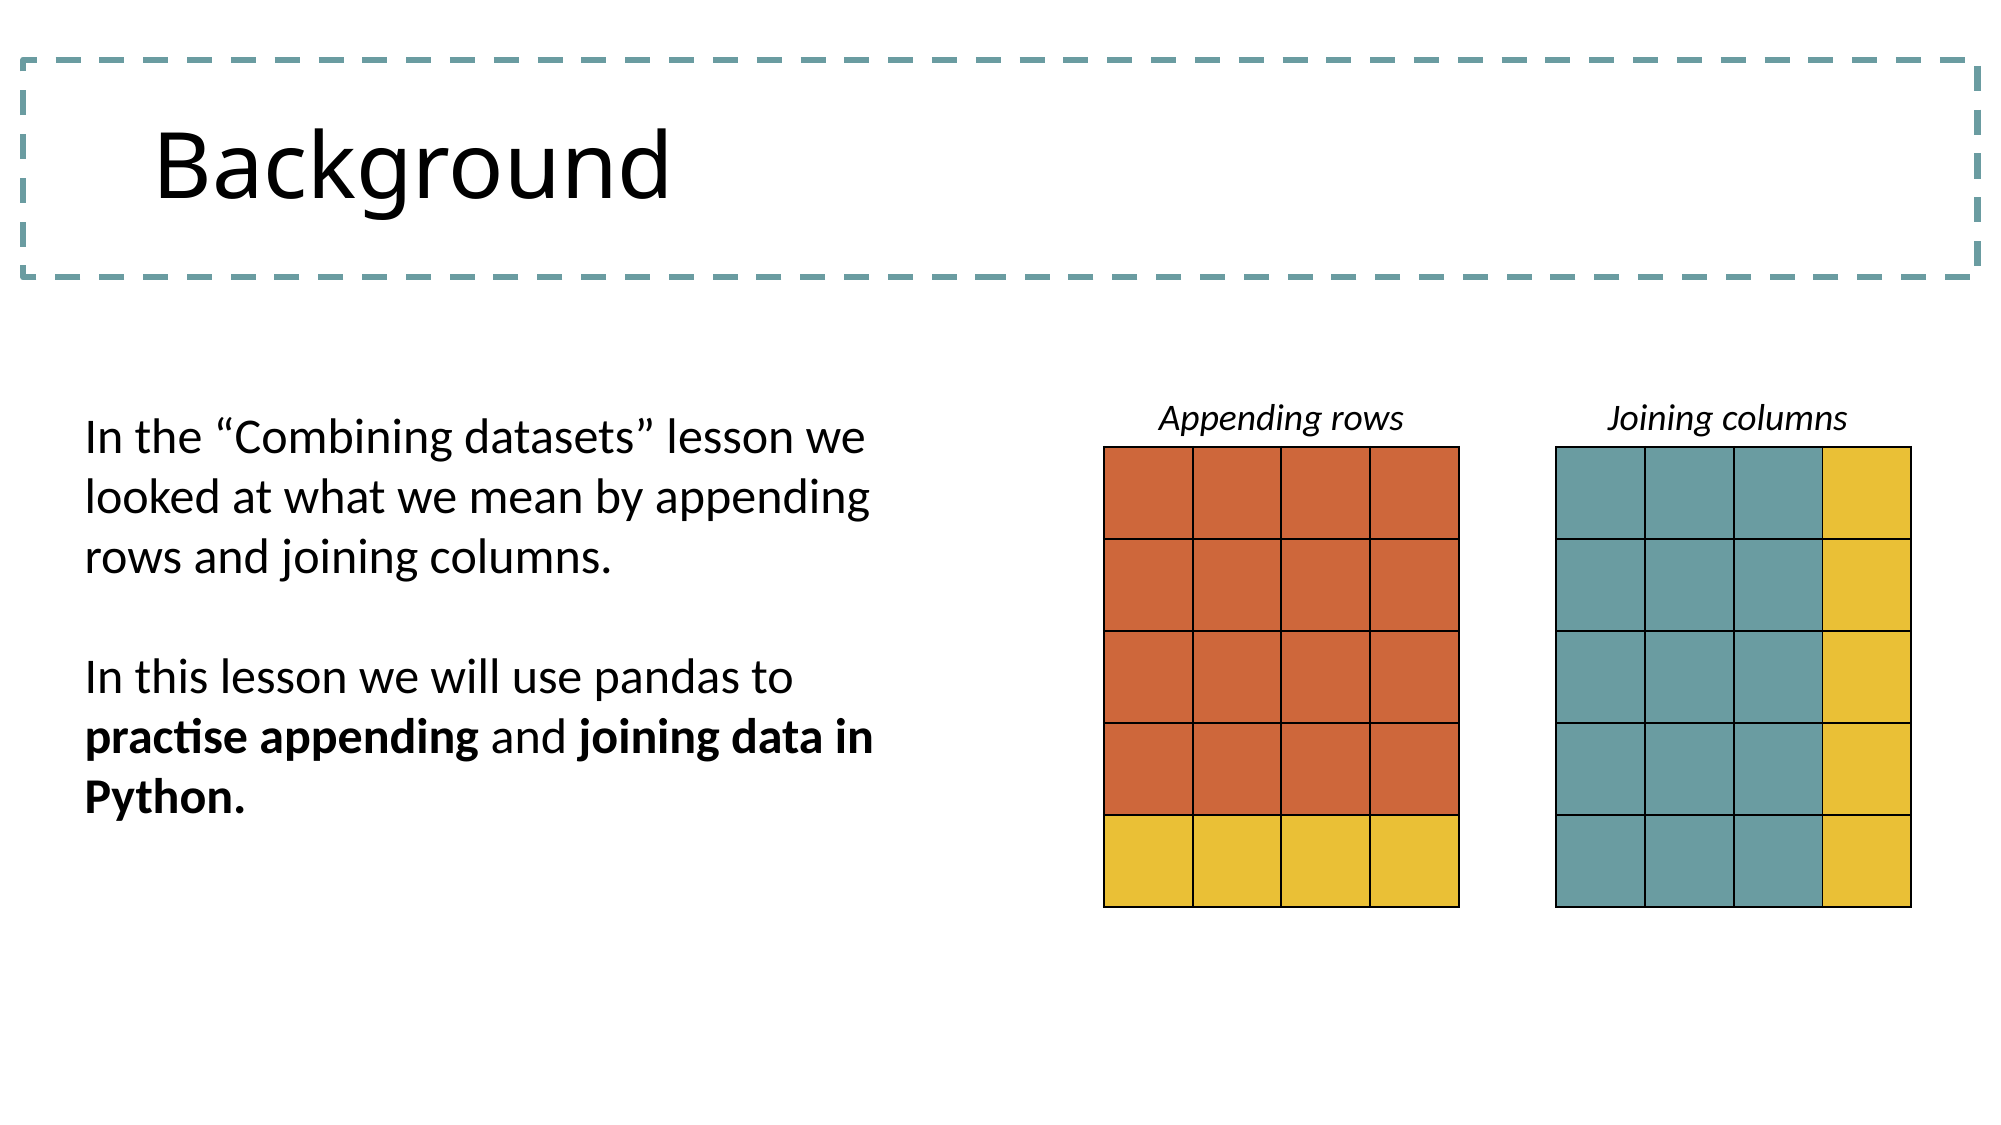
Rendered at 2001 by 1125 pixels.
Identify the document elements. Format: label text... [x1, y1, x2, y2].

table_header [1557, 448, 1644, 538]
table_cell [1557, 724, 1644, 814]
table_header [1646, 448, 1733, 538]
table_cell [1646, 632, 1733, 722]
table_cell [1823, 540, 1910, 630]
title Background [137, 59, 1863, 278]
table_header [1823, 448, 1910, 538]
table_cell [1823, 632, 1910, 722]
text_box In the “Combining datasets” lesson we looked at what we mean by appending rows and joining columns. In this lesson we will use pandas to practise appending and joining data in Python. [69, 396, 897, 952]
table_cell [1194, 724, 1280, 814]
table_cell [1646, 816, 1733, 906]
table_cell [1282, 816, 1369, 906]
table_cell [1735, 816, 1822, 906]
table_cell [1823, 816, 1910, 906]
text_box Appending rows [1109, 385, 1453, 446]
table_cell [1105, 632, 1192, 722]
table_cell [1371, 540, 1458, 630]
table_cell [1105, 816, 1192, 906]
table_cell [1371, 724, 1458, 814]
table_header [1371, 448, 1458, 538]
table_cell [1735, 540, 1822, 630]
table_cell [1282, 632, 1369, 722]
table_cell [1646, 540, 1733, 630]
table_cell [1282, 540, 1369, 630]
table_cell [1735, 724, 1822, 814]
table_cell [1194, 540, 1280, 630]
table_cell [1105, 724, 1192, 814]
table_header [1105, 448, 1192, 538]
table_cell [1105, 540, 1192, 630]
table_cell [1371, 816, 1458, 906]
table_cell [1194, 816, 1280, 906]
table_header [1194, 448, 1280, 538]
table_cell [1371, 632, 1458, 722]
table_cell [1735, 632, 1822, 722]
table_cell [1194, 632, 1280, 722]
table_cell [1557, 540, 1644, 630]
table_header [1735, 448, 1822, 538]
table_cell [1282, 724, 1369, 814]
table_cell [1646, 724, 1733, 814]
table_cell [1557, 816, 1644, 906]
table_header [1282, 448, 1369, 538]
table_cell [1823, 724, 1910, 814]
table_cell [1557, 632, 1644, 722]
text_box Joining columns [1556, 385, 1900, 446]
